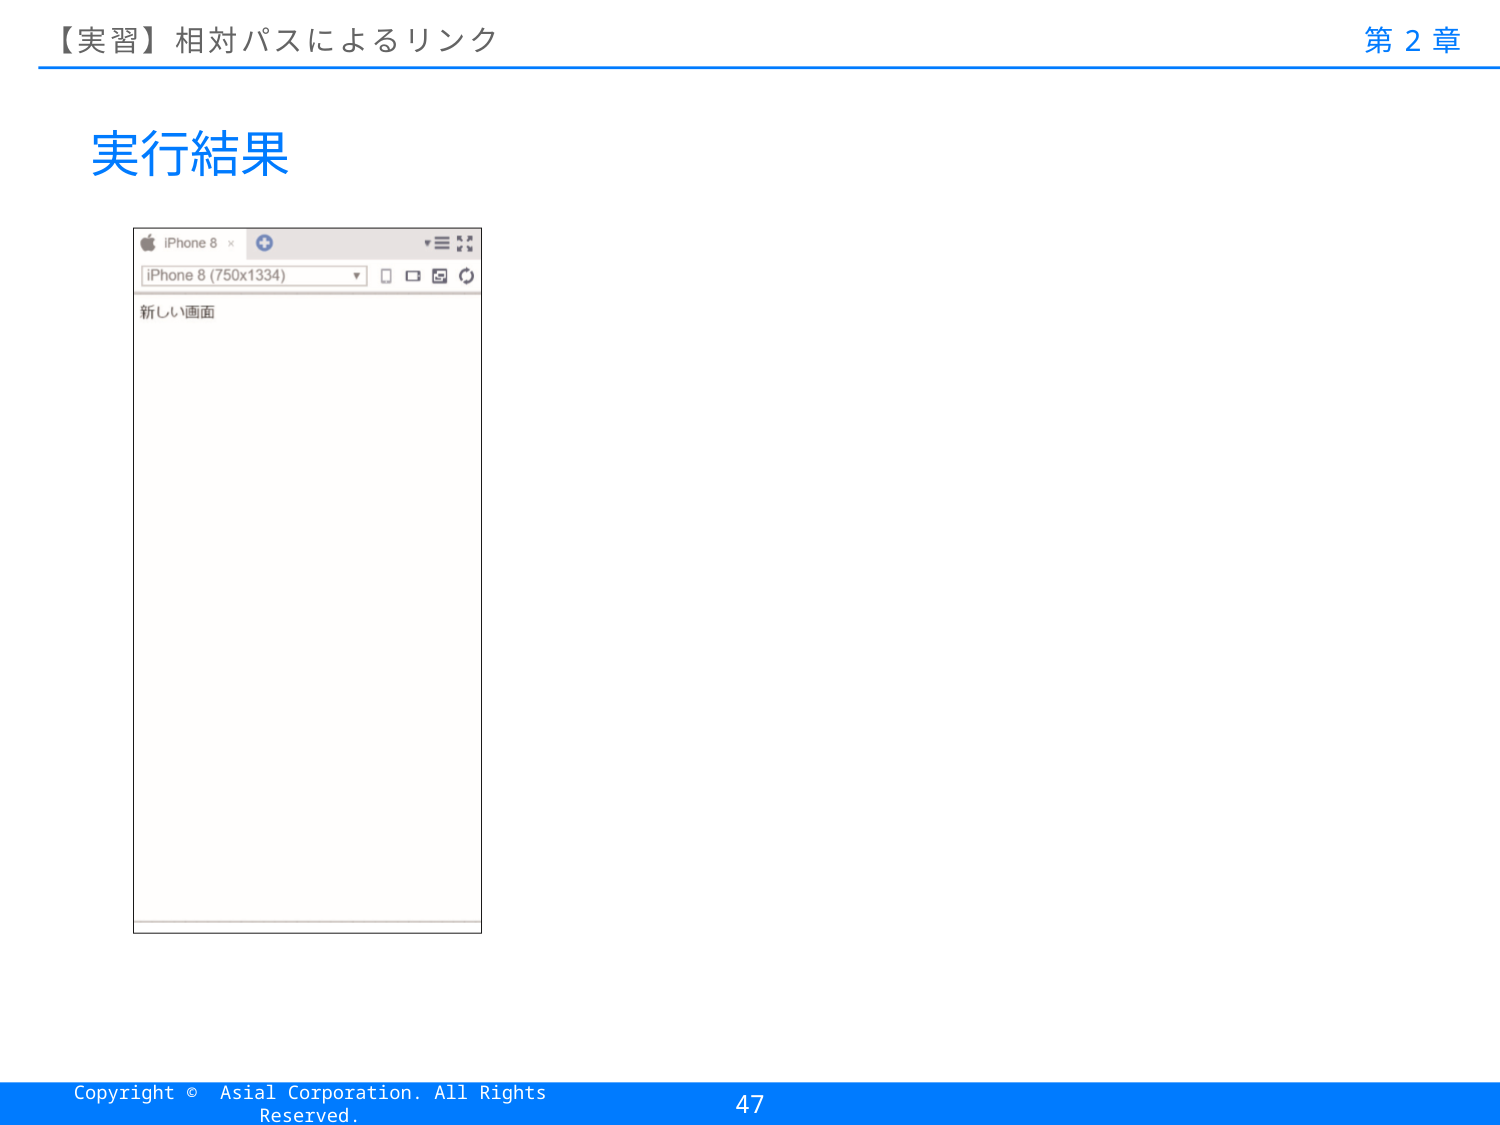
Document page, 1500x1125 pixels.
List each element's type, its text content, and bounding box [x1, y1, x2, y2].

slide_number 47 [581, 1075, 919, 1125]
list 実行結果 [75, 84, 1425, 988]
title 【実習】相対パスによるリンク [29, 7, 702, 72]
list 第2章 [702, 7, 1477, 72]
picture [123, 219, 495, 938]
